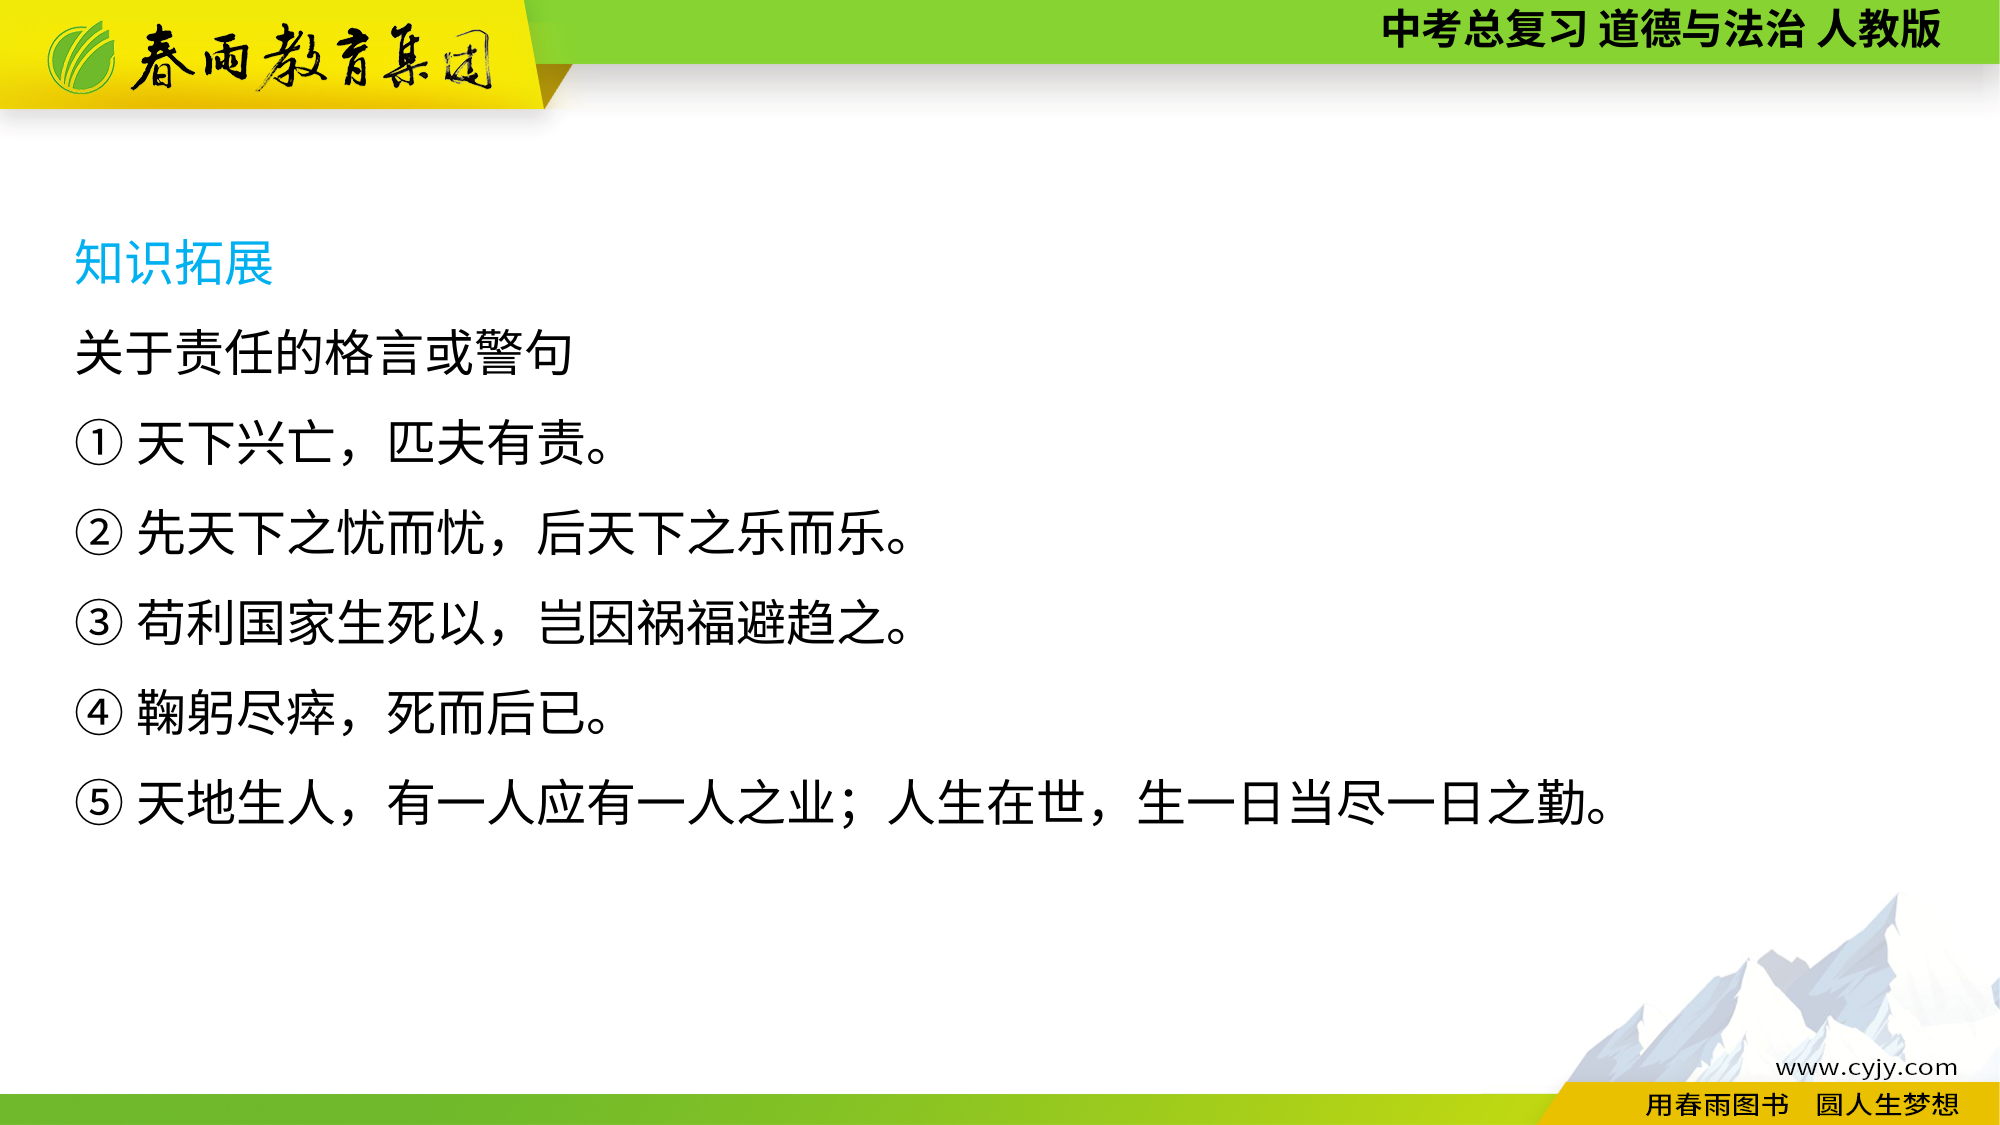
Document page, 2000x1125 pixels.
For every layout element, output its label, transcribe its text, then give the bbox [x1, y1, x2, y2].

picture [0, 0, 2000, 1125]
list 知识拓展 关于责任的格言或警句 ①天下兴亡，匹夫有责。 ②先天下之忧而忧，后天下之乐而乐。 ③苟利国家生死以，岂因祸福避趋之。 ④鞠躬尽瘁，死而后已。 ⑤天地生人，有一人应有一人之业；人生在世，生一日当尽一日之勤。 [59, 194, 1944, 835]
